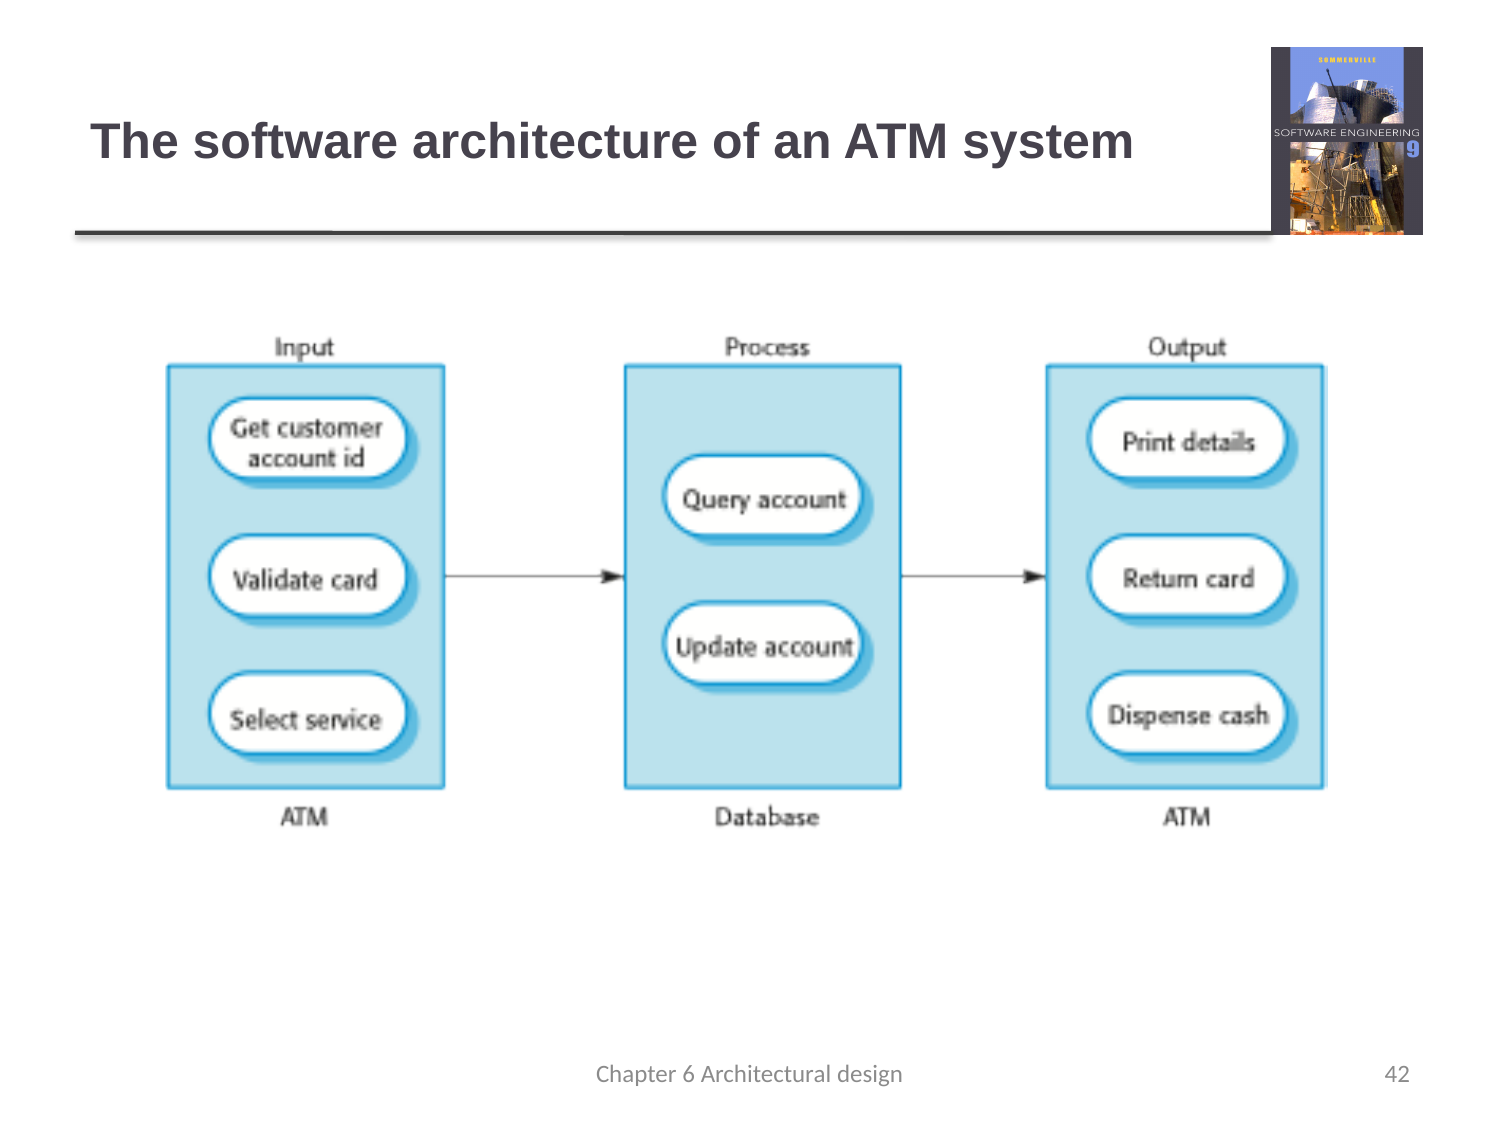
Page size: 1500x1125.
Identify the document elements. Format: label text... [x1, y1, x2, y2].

footer Chapter 6 Architectural design [512, 1042, 988, 1103]
picture [1272, 47, 1423, 235]
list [165, 262, 1328, 902]
title The software architecture of an ATM system [74, 44, 1272, 233]
slide_number 42 [1074, 1042, 1425, 1103]
